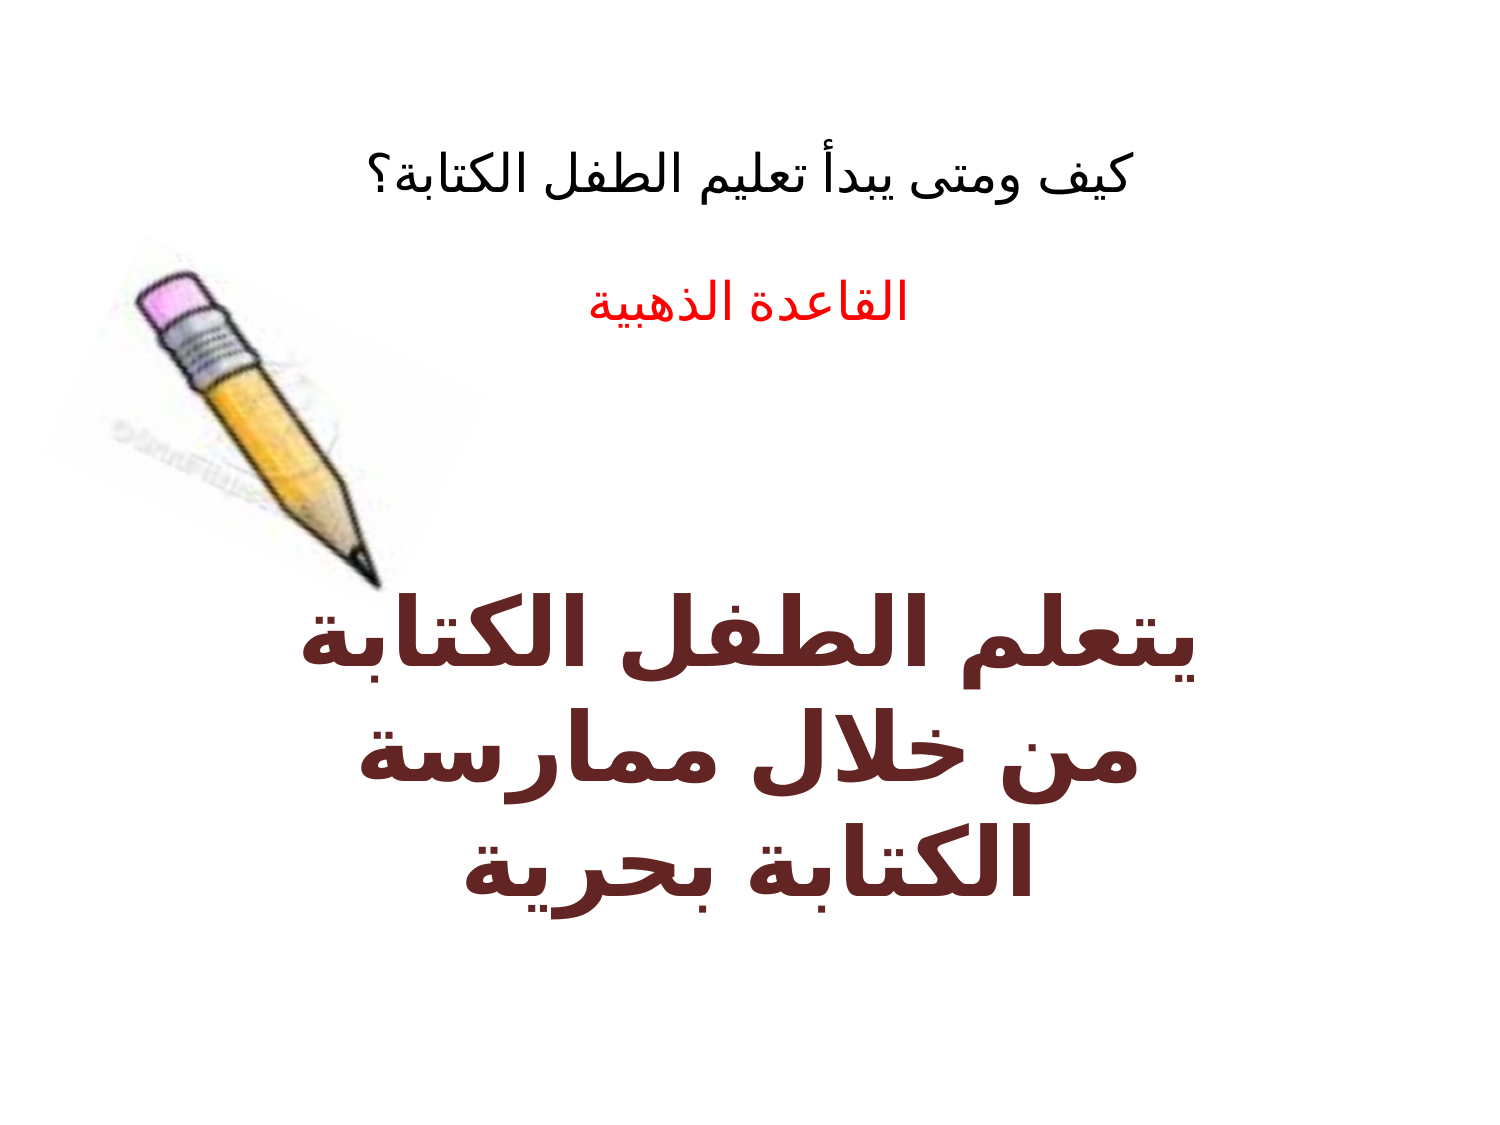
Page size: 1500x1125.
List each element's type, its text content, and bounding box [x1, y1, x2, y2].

picture [44, 236, 486, 612]
title كيف ومتى يبدأ تعليم الطفل الكتابة؟ القاعدة الذهبية [112, 66, 1388, 404]
subtitle يتعلم الطفل الكتابة من خلال ممارسة الكتابة بحرية [225, 562, 1275, 925]
